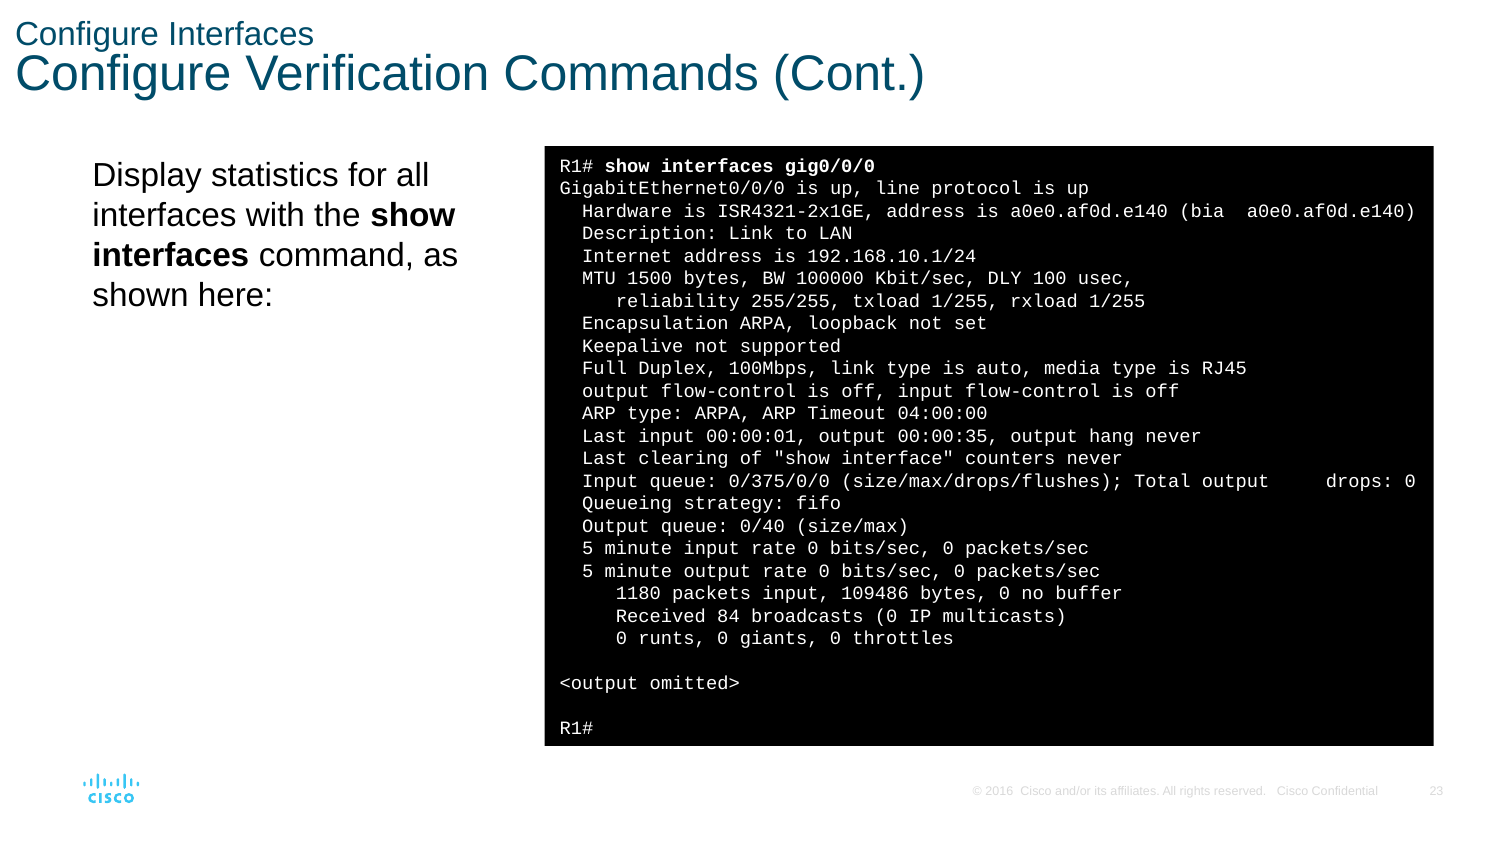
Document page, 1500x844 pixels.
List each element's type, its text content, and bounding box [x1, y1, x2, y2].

text_box R1# show interfaces gig0/0/0 GigabitEthernet0/0/0 is up, line protocol is up Hardware is ISR4321-2x1GE, address is a0e0.af0d.e140 (bia a0e0.af0d.e140) Description: Link to LAN Internet address is 192.168.10.1/24 MTU 1500 bytes, BW 100000 Kbit/sec, DLY 100 usec, reliability 255/255, txload 1/255, rxload 1/255 Encapsulation ARPA, loopback not set Keepalive not supported Full Duplex, 100Mbps, link type is auto, media type is RJ45 output flow-control is off, input flow-control is off ARP type: ARPA, ARP Timeout 04:00:00 Last input 00:00:01, output 00:00:35, output hang never Last clearing of "show interface" counters never Input queue: 0/375/0/0 (size/max/drops/flushes); Total output drops: 0 Queueing strategy: fifo Output queue: 0/40 (size/max) 5 minute input rate 0 bits/sec, 0 packets/sec 5 minute output rate 0 bits/sec, 0 packets/sec 1180 packets input, 109486 bytes, 0 no buffer Received 84 broadcasts (0 IP multicasts) 0 runts, 0 giants, 0 throttles <output omitted> R1# [544, 146, 1434, 746]
text_box Display statistics for all interfaces with the show interfaces command, as shown here: [77, 146, 511, 321]
title Configure Interfaces Configure Verification Commands (Cont.) [0, 0, 1369, 121]
